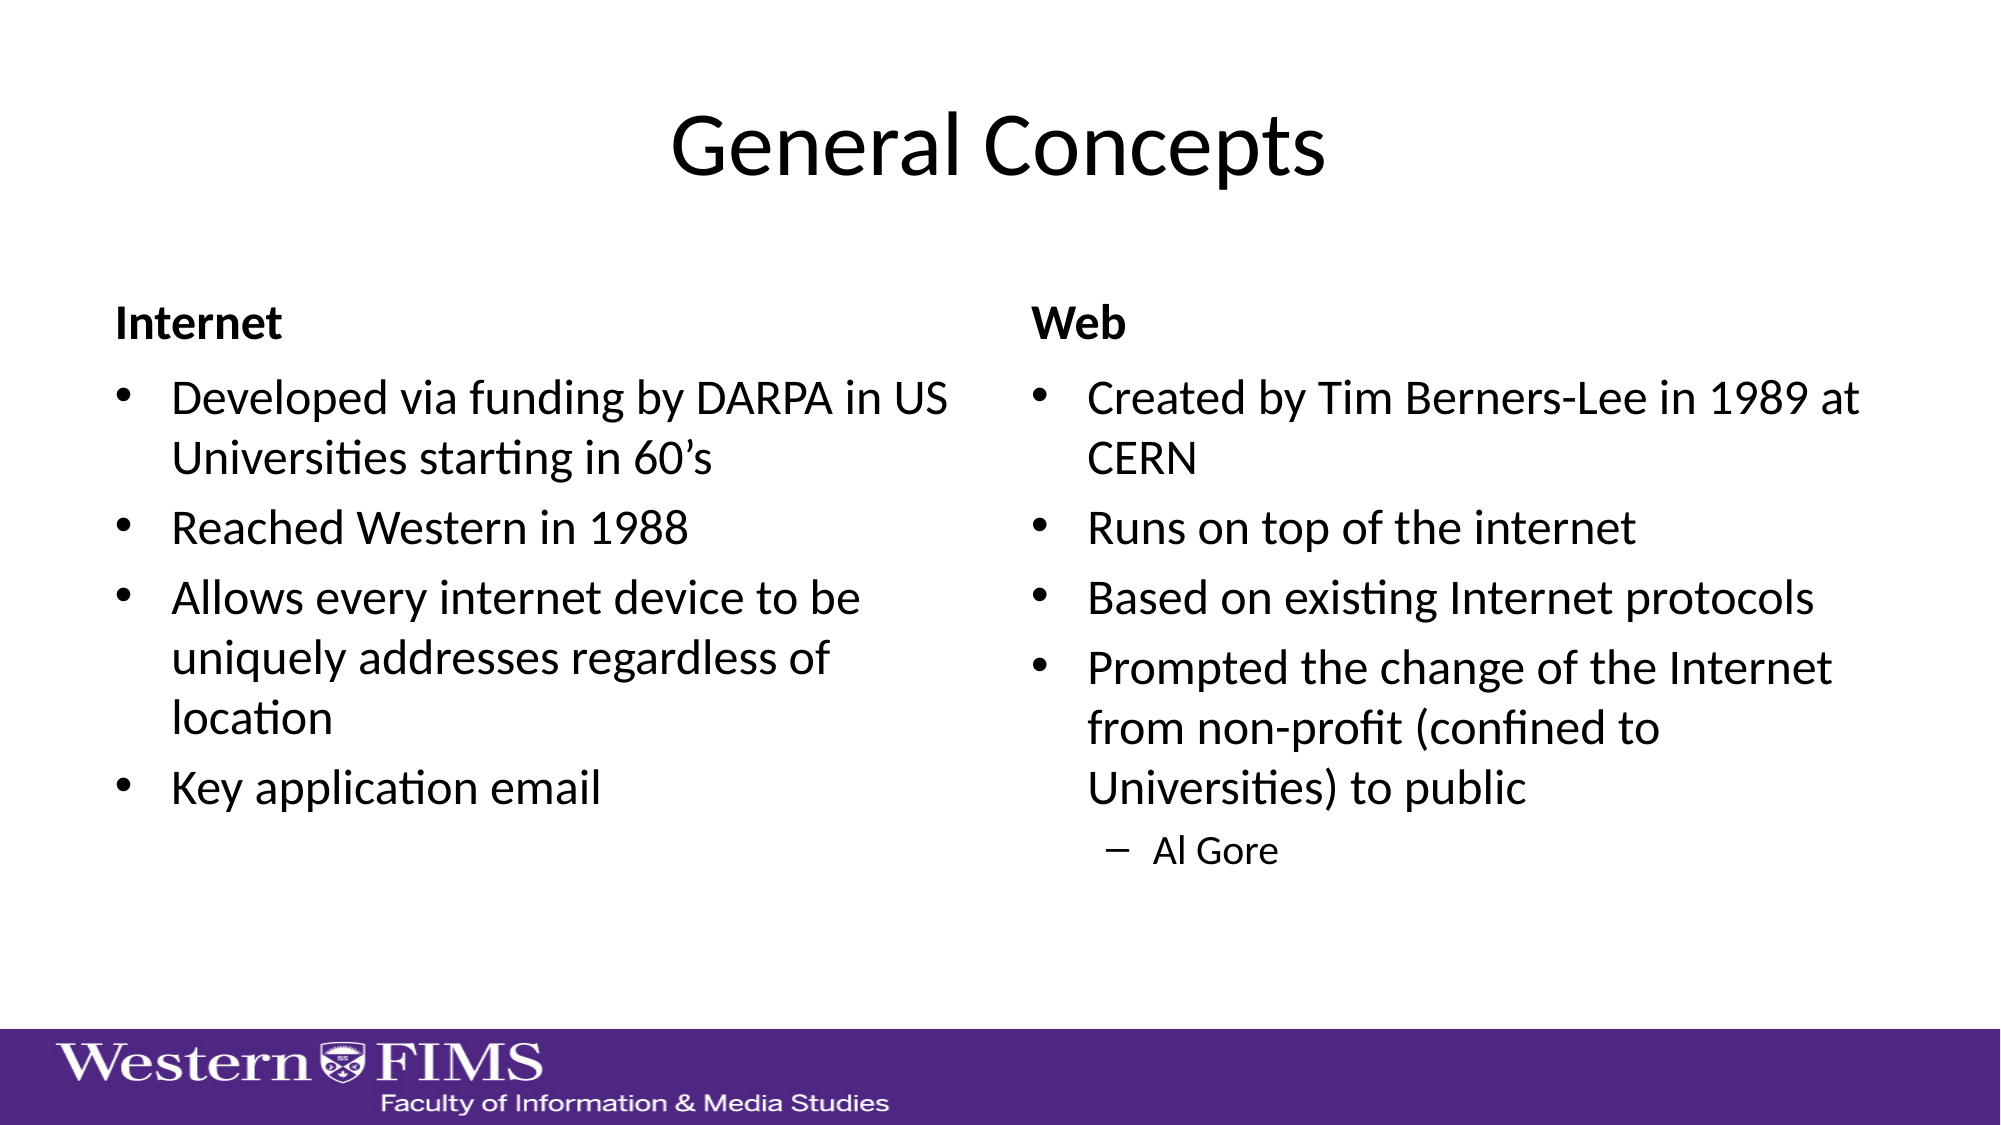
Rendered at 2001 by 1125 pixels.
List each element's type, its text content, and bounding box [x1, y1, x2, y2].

picture [0, 0, 2001, 1125]
list Developed via funding by DARPA in US Universities starting in 60’s Reached Western in 1988 Allows every internet device to be uniquely addresses regardless of location Key application email [99, 356, 984, 1005]
title General Concepts [99, 45, 1900, 233]
list Web [1015, 251, 1900, 356]
list Internet [99, 251, 984, 356]
list Created by Tim Berners-Lee in 1989 at CERN Runs on top of the internet Based on existing Internet protocols Prompted the change of the Internet from non-profit (confined to Universities) to public Al Gore [1015, 356, 1900, 1005]
